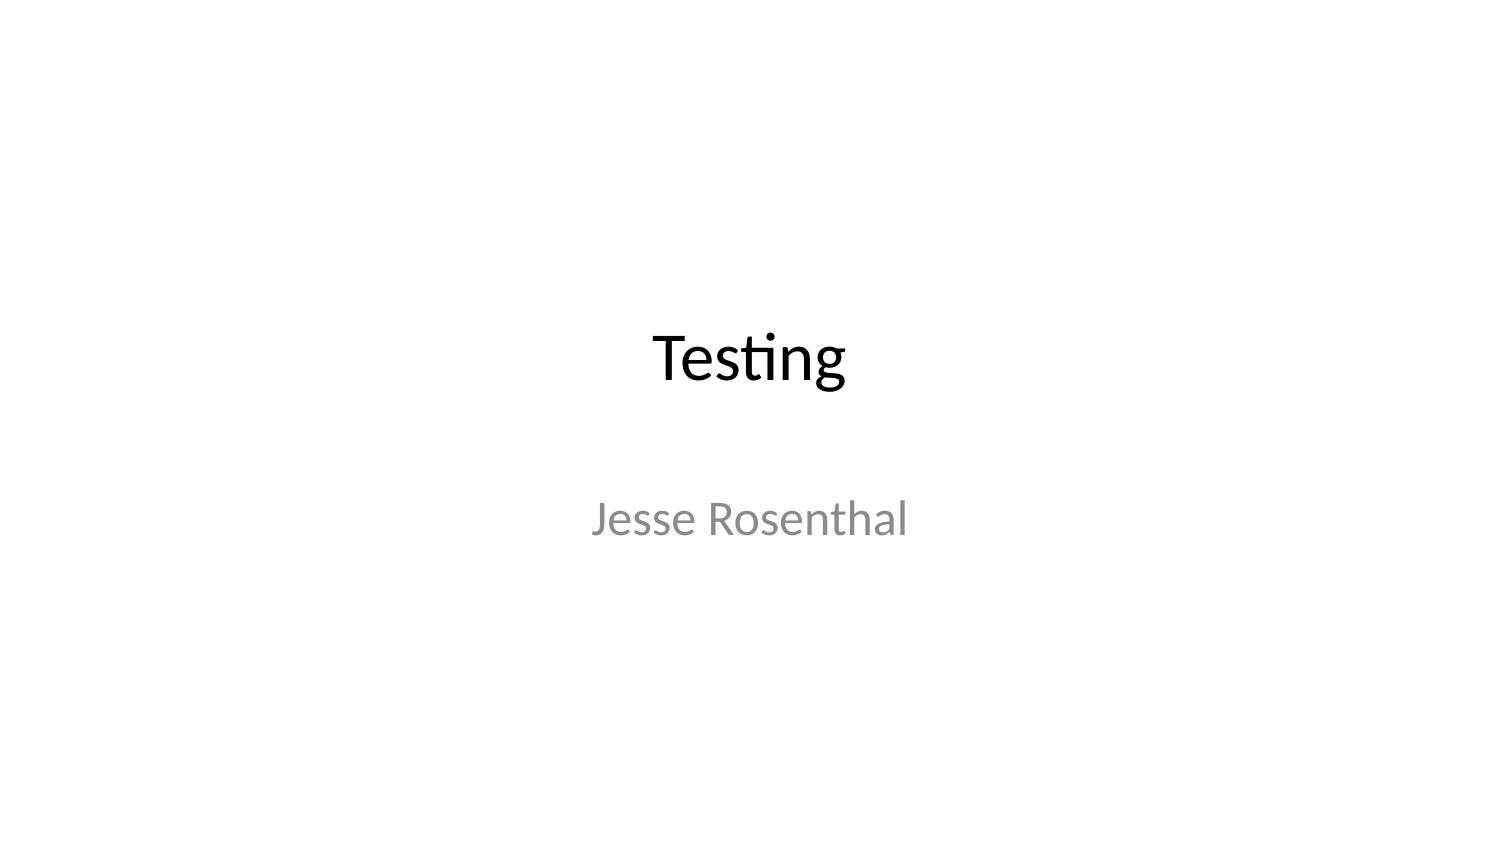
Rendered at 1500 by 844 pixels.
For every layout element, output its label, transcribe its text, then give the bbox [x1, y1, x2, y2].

title Testing [112, 262, 1388, 443]
subtitle Jesse Rosenthal [225, 478, 1275, 694]
